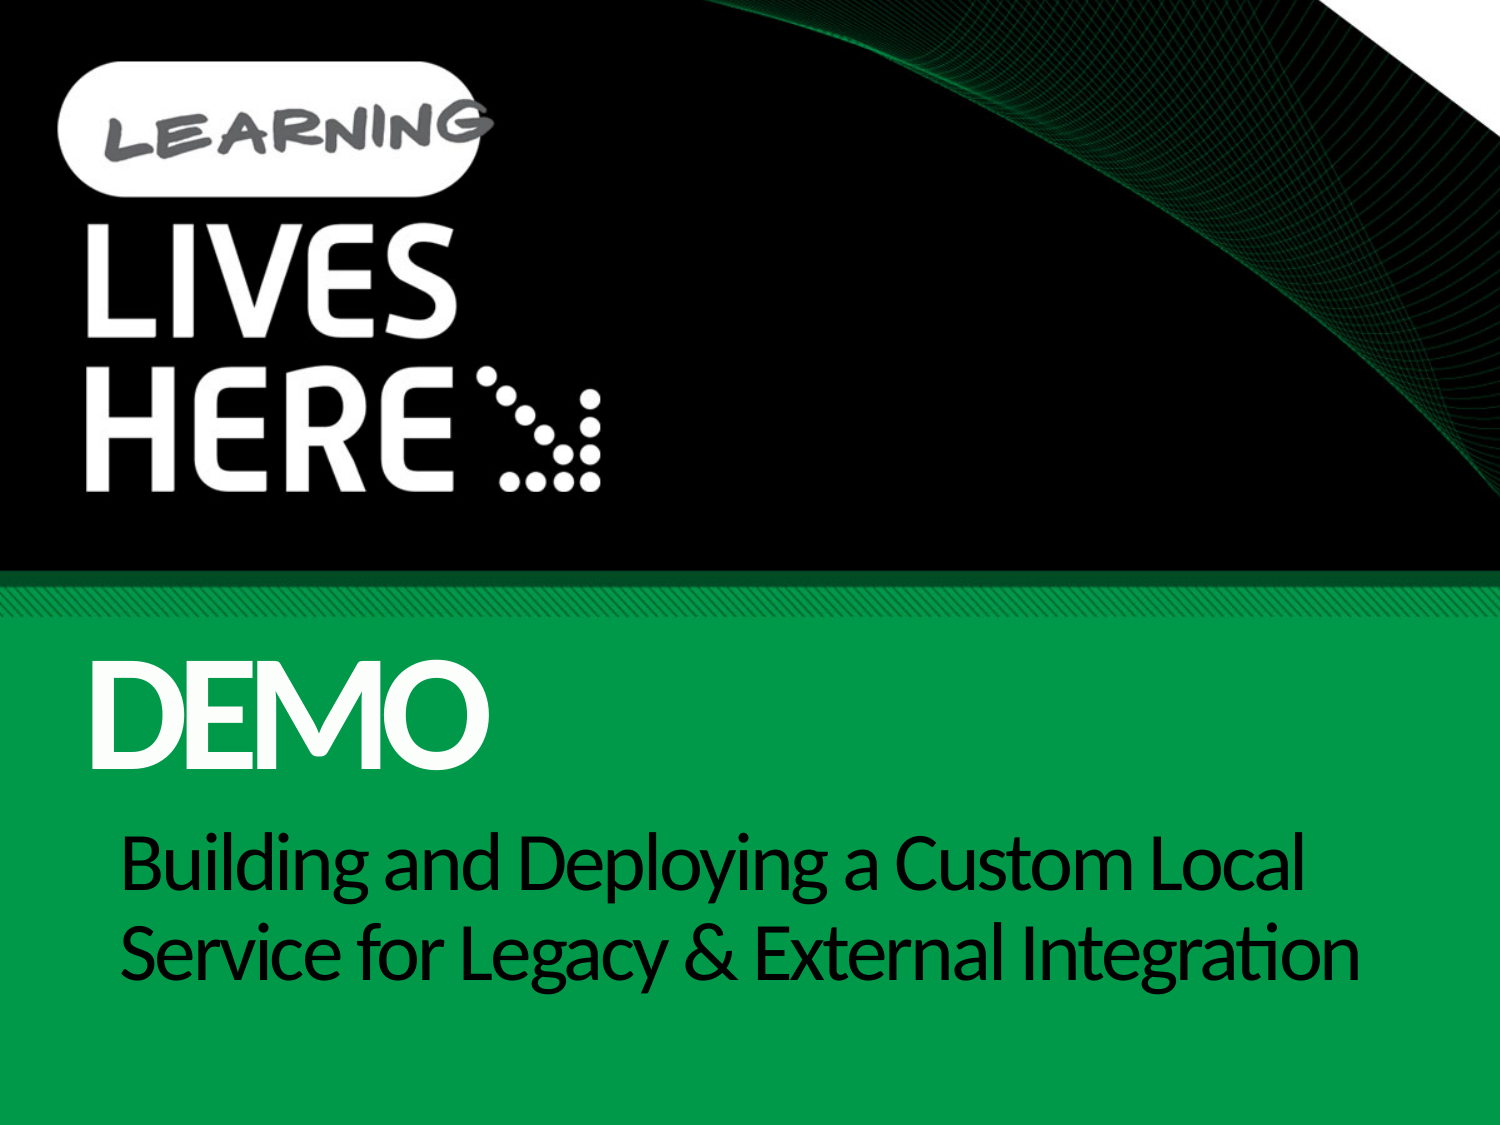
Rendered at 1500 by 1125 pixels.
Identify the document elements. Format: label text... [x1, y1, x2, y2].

title Building and Deploying a Custom Local Service for Legacy & External Integration [119, 818, 1375, 943]
picture [0, 0, 1500, 1125]
list DEMO [83, 625, 1344, 800]
